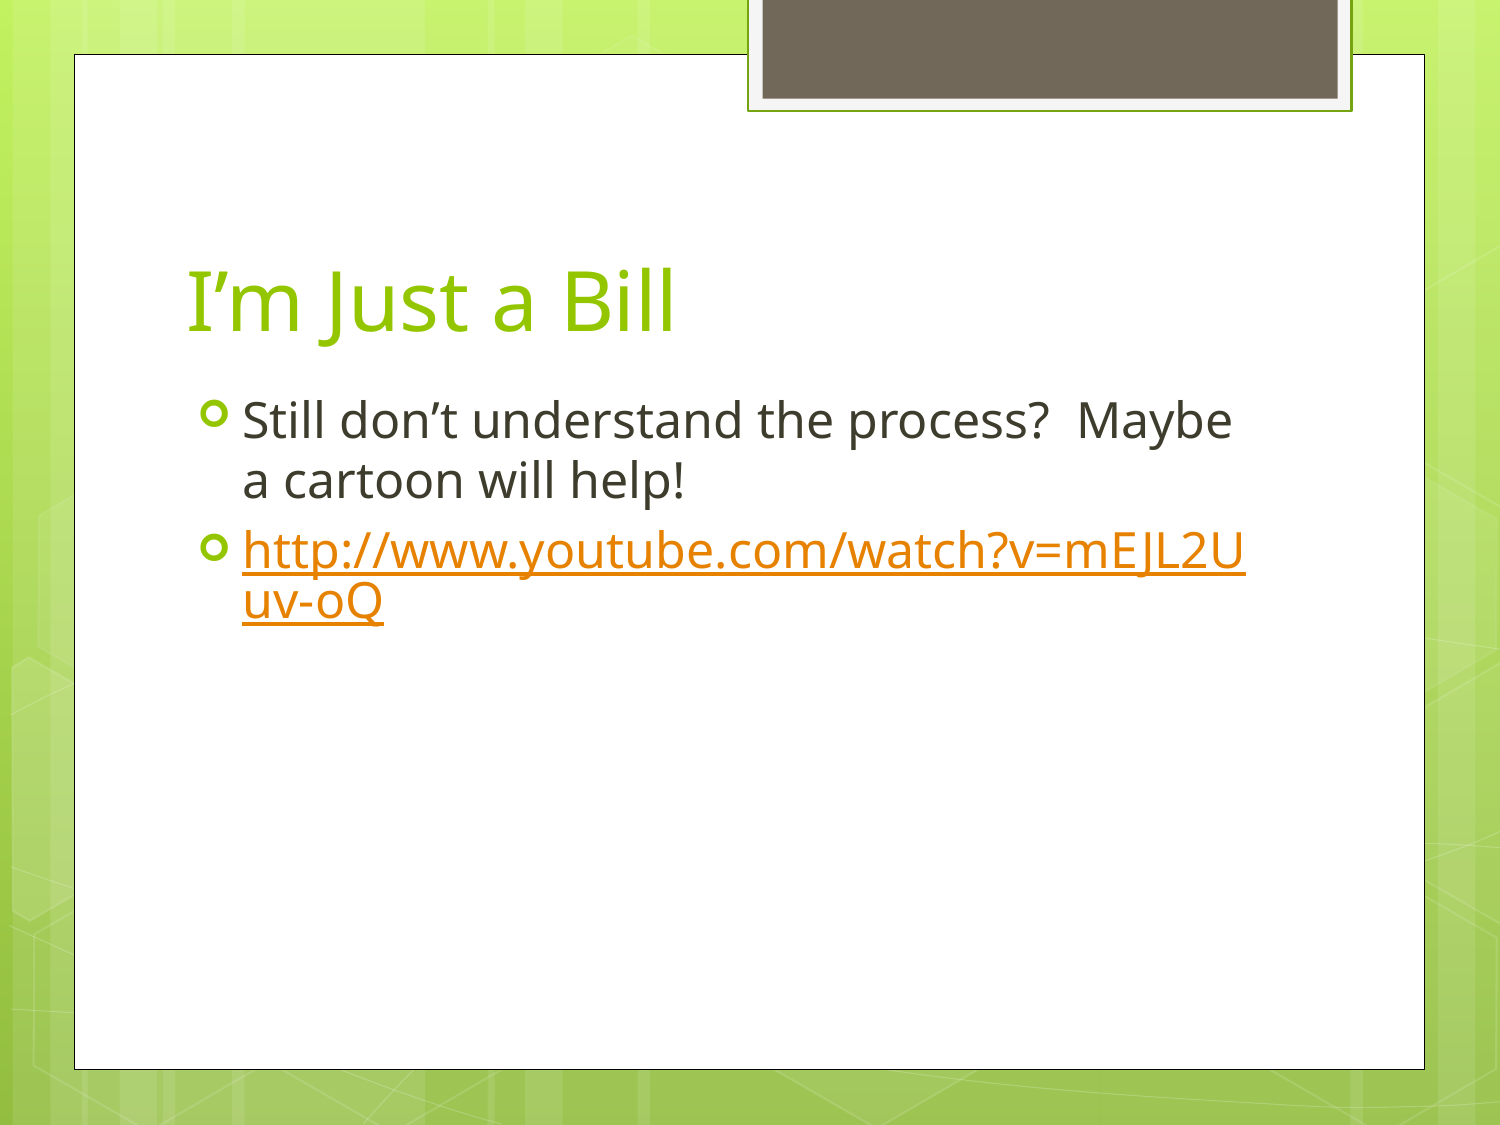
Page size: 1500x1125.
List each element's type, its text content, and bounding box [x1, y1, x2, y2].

list Still don’t understand the process? Maybe a cartoon will help! http://www.youtube.com/watch?v=mEJL2Uuv-oQ [171, 381, 1283, 957]
title I’m Just a Bill [171, 168, 1324, 357]
